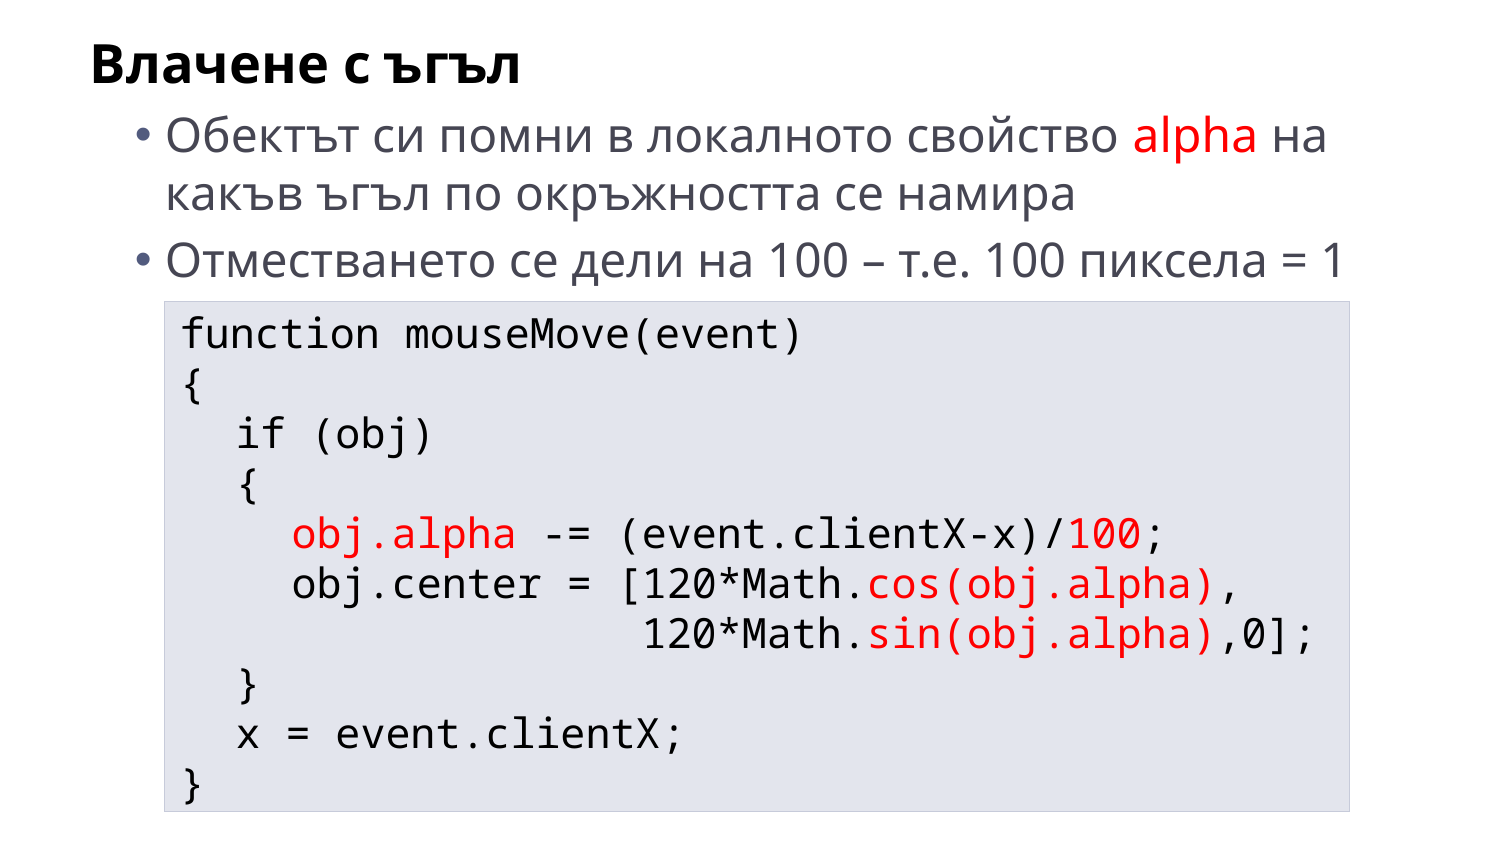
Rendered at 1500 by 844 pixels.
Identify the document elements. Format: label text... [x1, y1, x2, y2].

text_box function mouseMove(event) { if (obj) { obj.alpha -= (event.clientX-x)/100; obj.center = [120*Math.cos(obj.alpha), 120*Math.sin(obj.alpha),0]; } x = event.clientX; } [164, 301, 1350, 812]
list Влачене с ъгъл Обектът си помни в локалното свойство alpha на какъв ъгъл по окръжността се намира Отместването се дели на 100 – т.е. 100 пиксела = 1 радиан [75, 21, 1475, 835]
